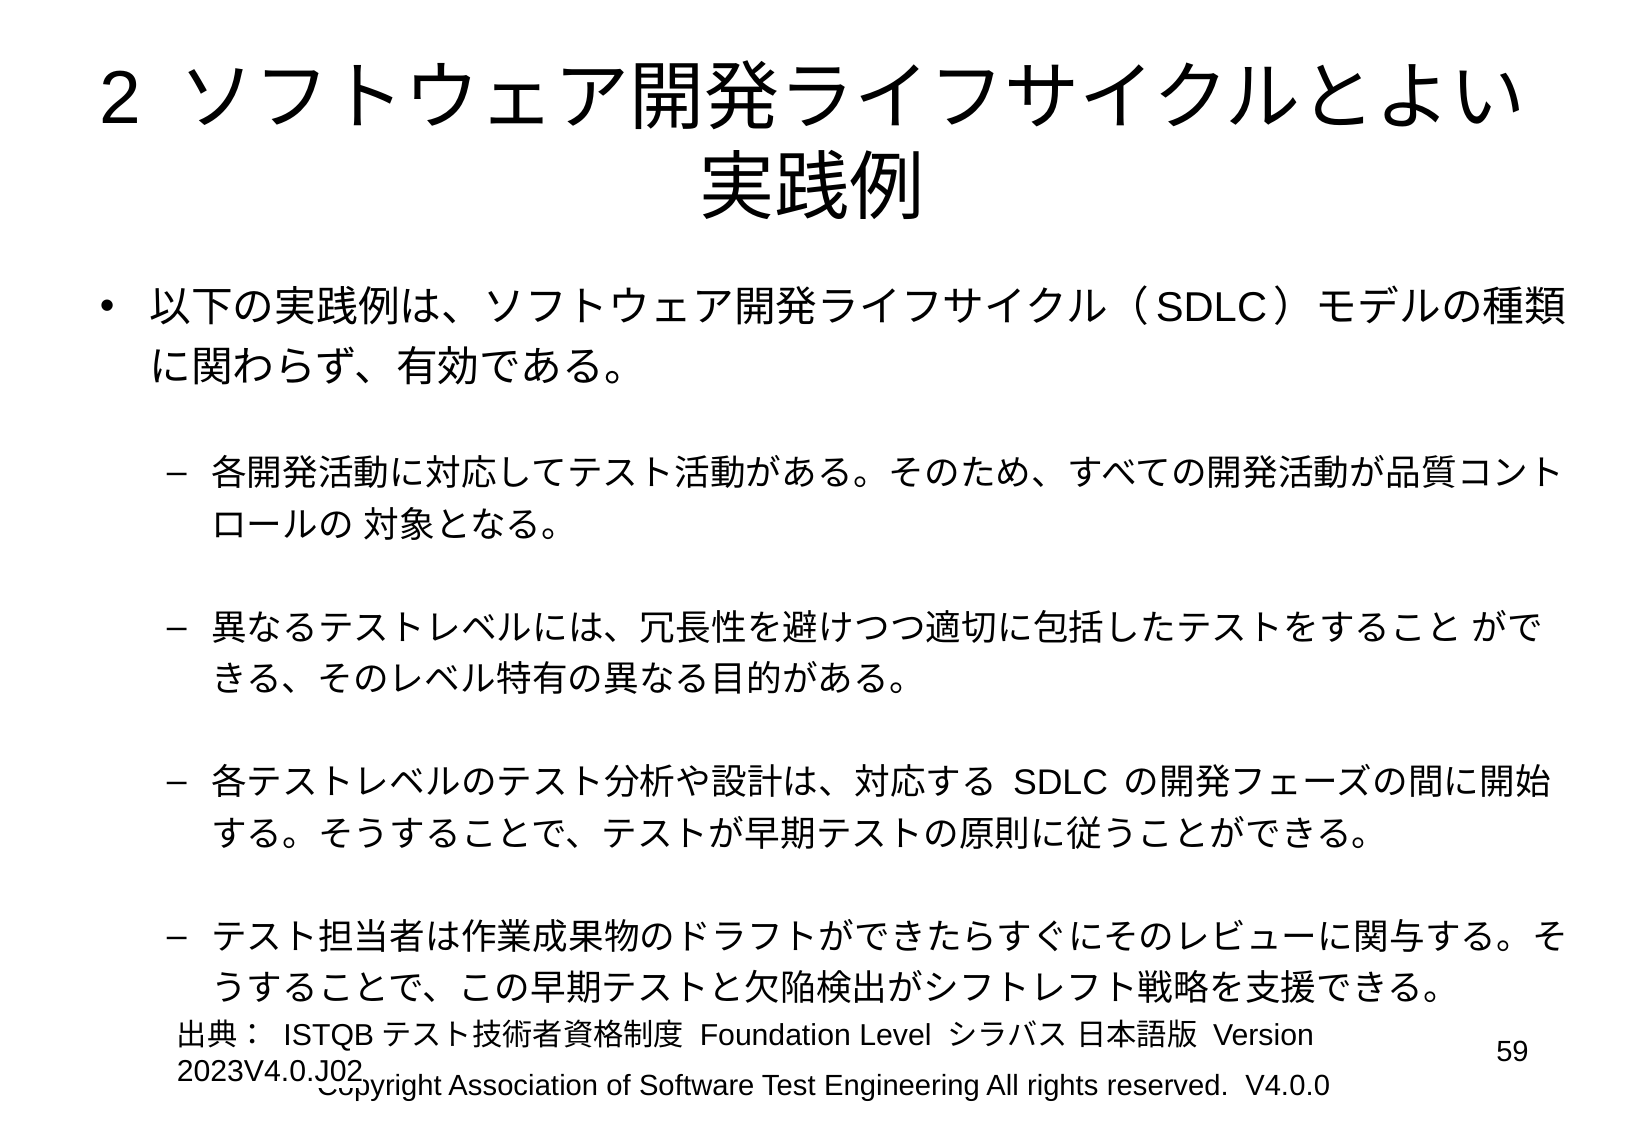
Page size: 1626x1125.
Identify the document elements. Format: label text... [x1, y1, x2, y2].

footer Copyright Association of Software Test Engineering All rights reserved. V4.0.0 [233, 1079, 1415, 1103]
text_box 出典： ISTQBテスト技術者資格制度 Foundation Level シラバス 日本語版 Version 2023V4.0.J02 [161, 999, 1512, 1079]
list 以下の実践例は、ソフトウェア開発ライフサイクル（SDLC）モデルの種類に関わらず、有効である。 各開発活動に対応してテスト活動がある。そのため、すべての開発活動が品質コントロールの 対象となる。 異なるテストレベルには、冗長性を避けつつ適切に包括したテストをすること ができる、そのレベル特有の異なる目的がある。 各テストレベルのテスト分析や設計は、対応する SDLC の開発フェーズの間に開始する。そうすることで、テストが早期テストの原則に従うことができる。 テスト担当者は作業成果物のドラフトができたらすぐにそのレビューに関与する。そうすることで、この早期テストと欠陥検出がシフトレフト戦略を支援できる。 [81, 262, 1593, 1025]
title 2 ソフトウェア開発ライフサイクルとよい実践例 [81, 45, 1544, 233]
slide_number ‹#› [1415, 1024, 1544, 1103]
